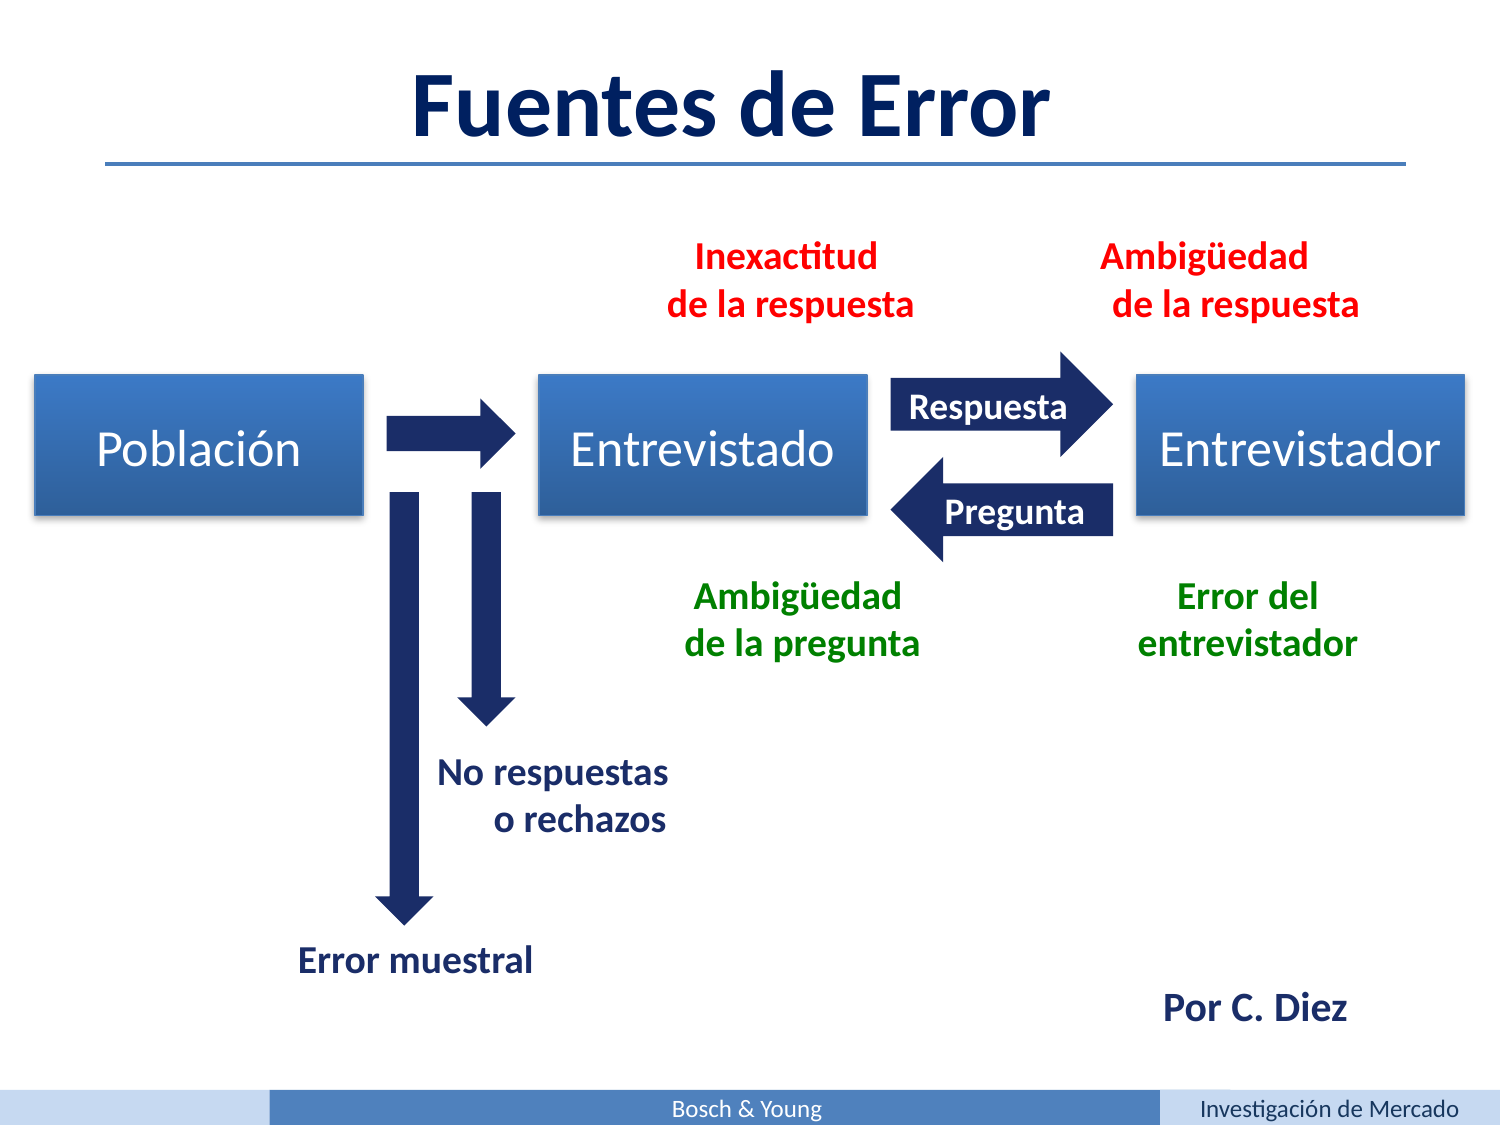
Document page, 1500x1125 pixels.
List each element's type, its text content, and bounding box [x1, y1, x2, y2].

text_box Fuentes de Error [46, 35, 1418, 163]
text_box Bosch & Young [272, 1088, 1158, 1125]
text_box Por C. Diez [1148, 972, 1477, 1038]
text_box [0, 1088, 272, 1125]
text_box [34, 222, 1466, 990]
text_box Investigación de Mercado [1158, 1088, 1500, 1125]
